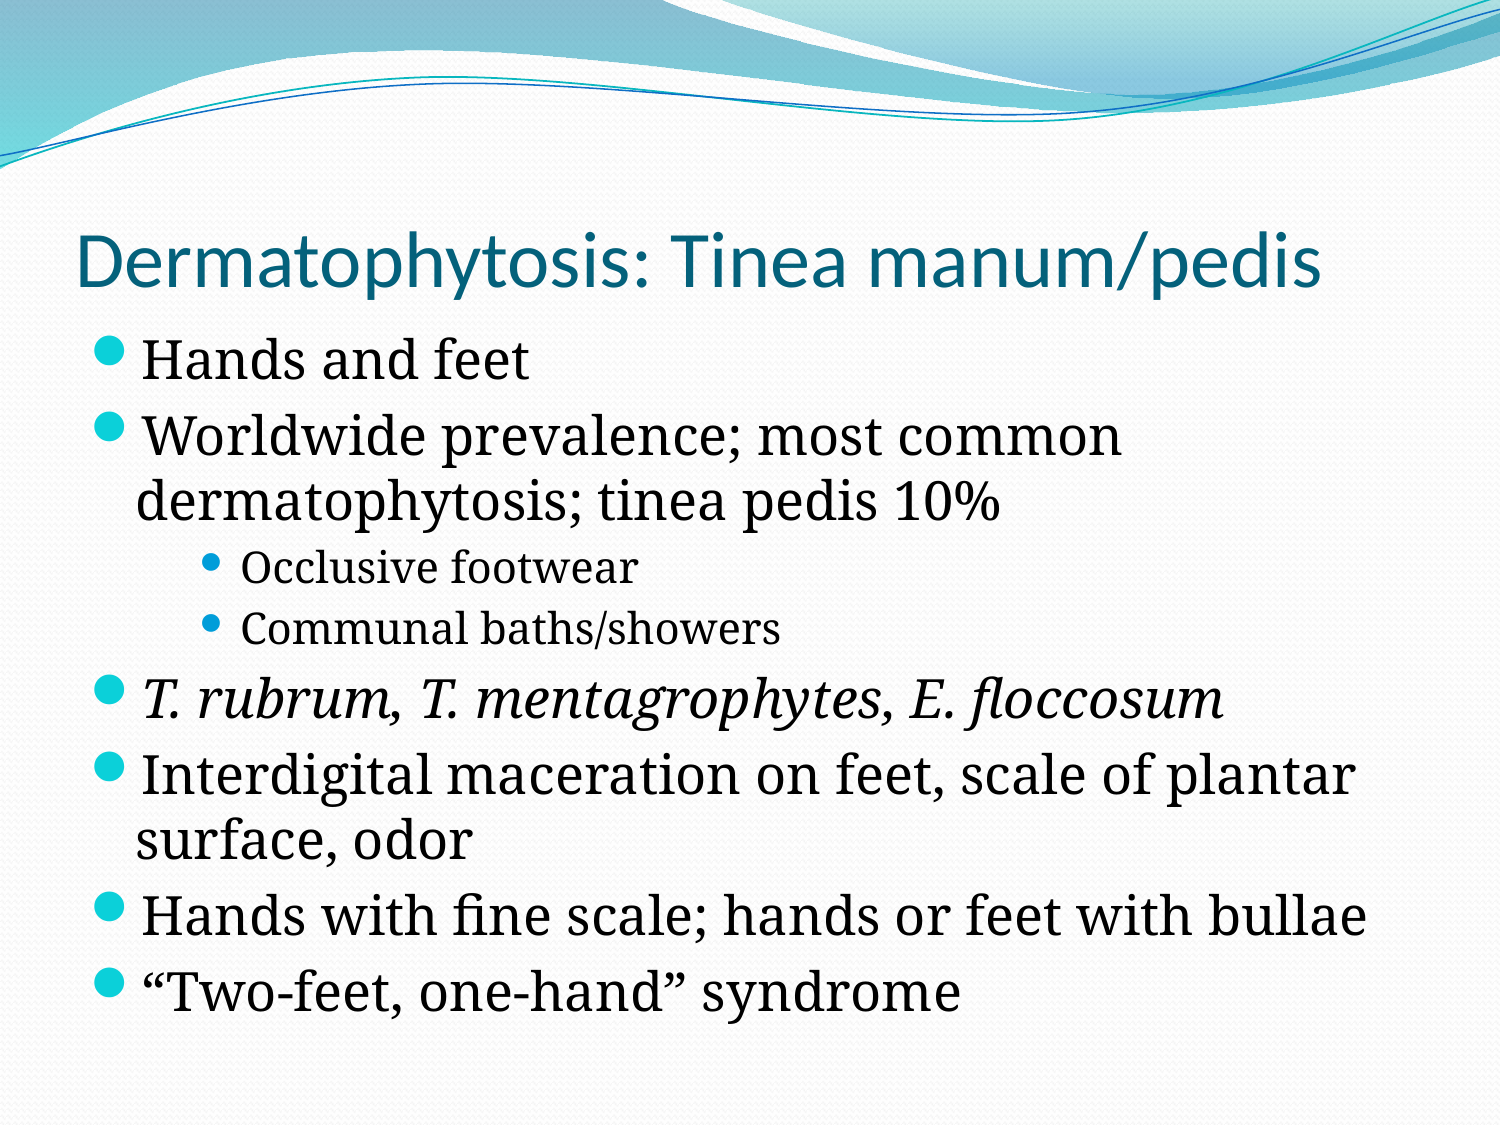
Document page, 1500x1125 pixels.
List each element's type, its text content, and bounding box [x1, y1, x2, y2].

title Dermatophytosis: Tinea manum/pedis [74, 115, 1426, 304]
list Hands and feet Worldwide prevalence; most common dermatophytosis; tinea pedis 10% Occlusive footwear Communal baths/showers T. rubrum, T. mentagrophytes, E. floccosum Interdigital maceration on feet, scale of plantar surface, odor Hands with fine scale; hands or feet with bullae “Two-feet, one-hand” syndrome [74, 317, 1426, 1038]
